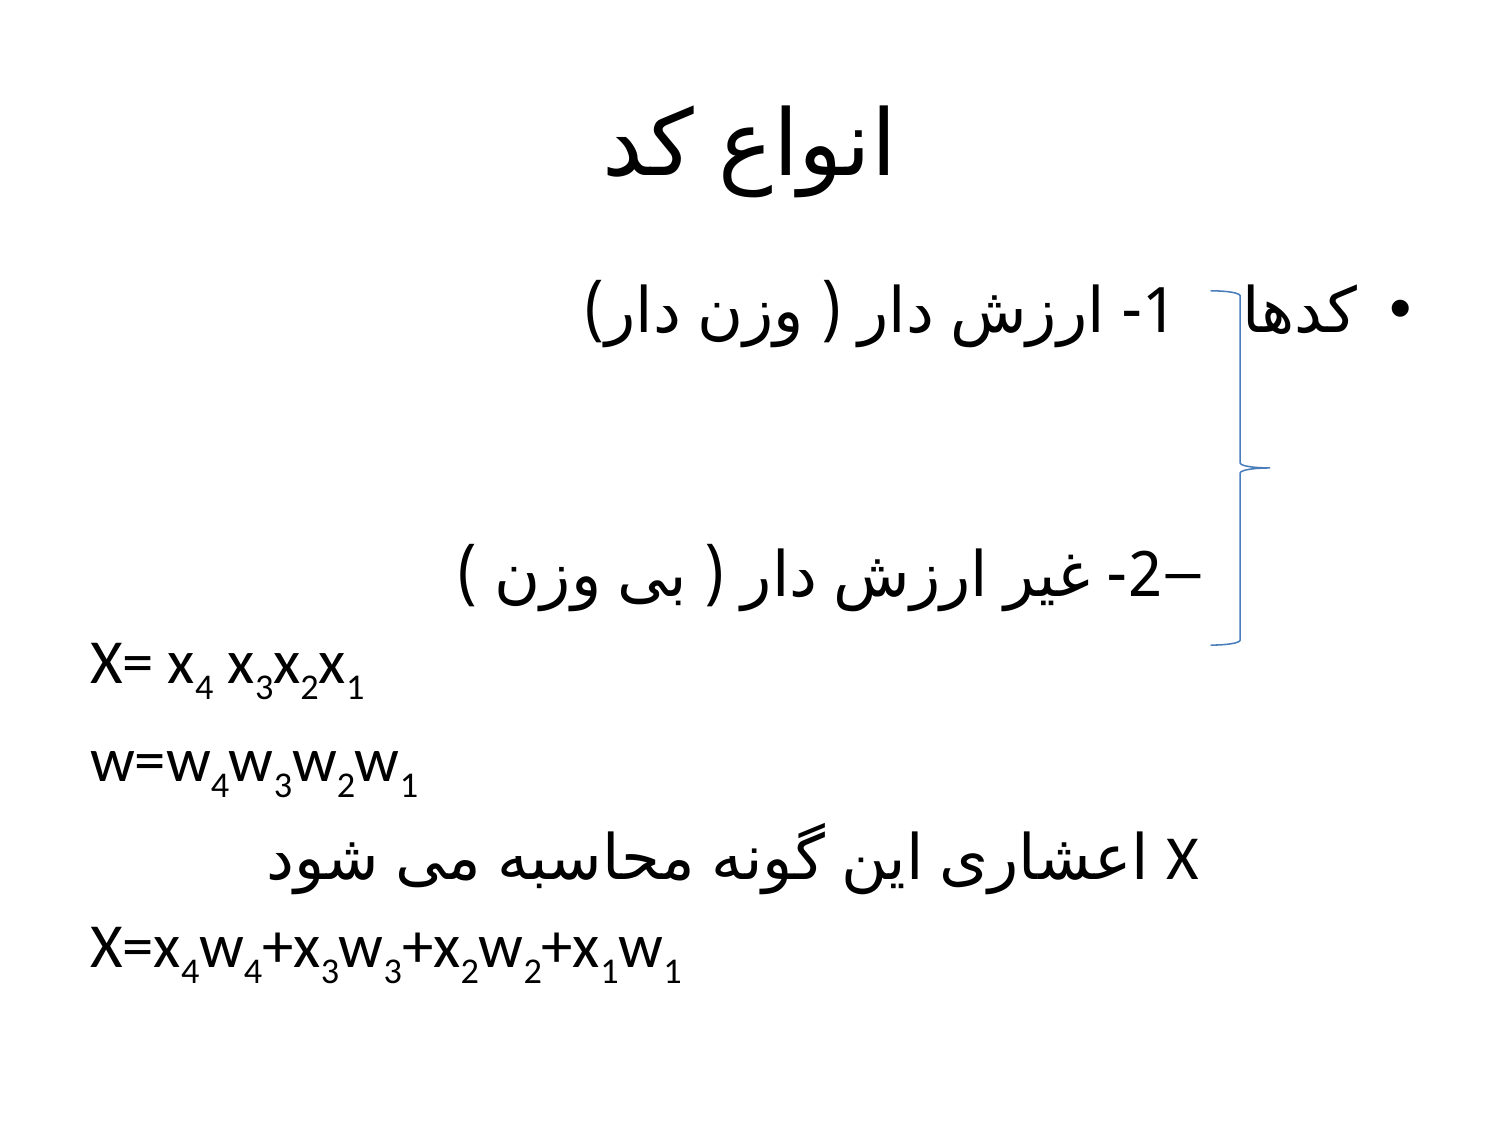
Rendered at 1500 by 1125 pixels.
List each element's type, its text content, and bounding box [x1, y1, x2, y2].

text_box [1210, 290, 1271, 646]
list کدها 1- ارزش دار ( وزن دار) 2- غیر ارزش دار ( بی وزن ) X= x4 x3x2x1 w=w4w3w2w1 X اعشاری این گونه محاسبه می شود X=x4w4+x3w3+x2w2+x1w1 [75, 262, 1425, 1005]
title انواع کد [75, 45, 1425, 233]
